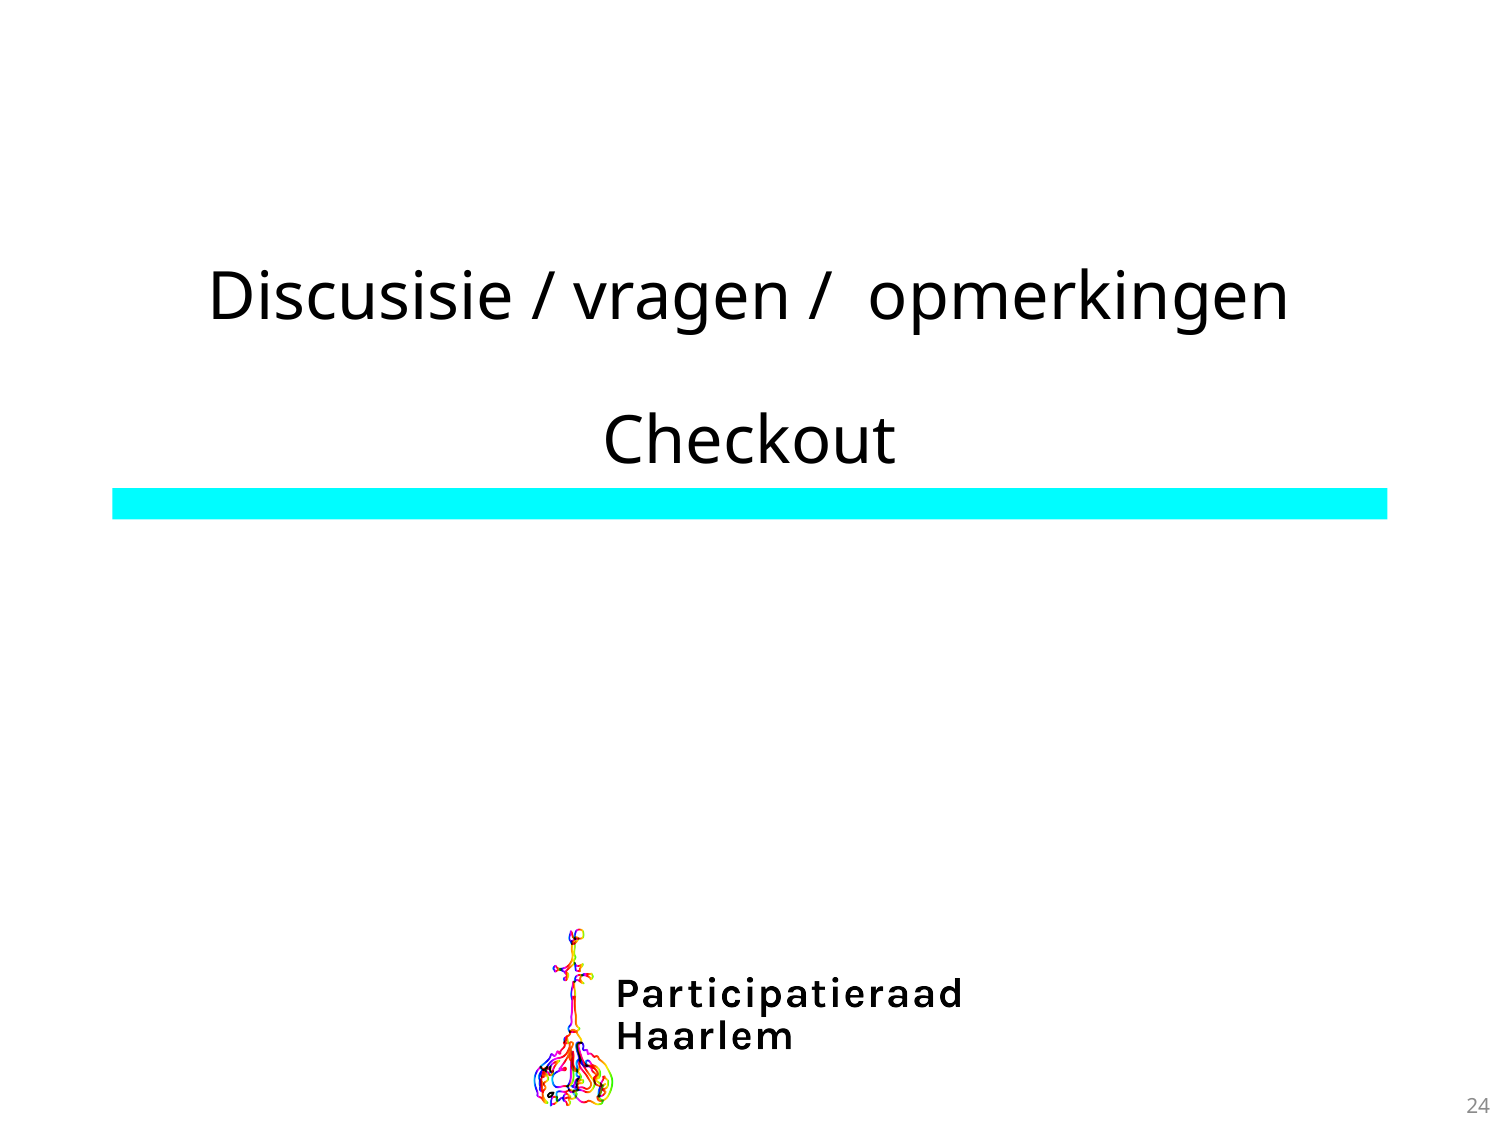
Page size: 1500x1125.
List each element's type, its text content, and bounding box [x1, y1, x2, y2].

title Discusisie / vragen / opmerkingen Checkout [112, 232, 1388, 486]
slide_number 24 [1167, 1077, 1500, 1125]
picture [525, 922, 975, 1113]
